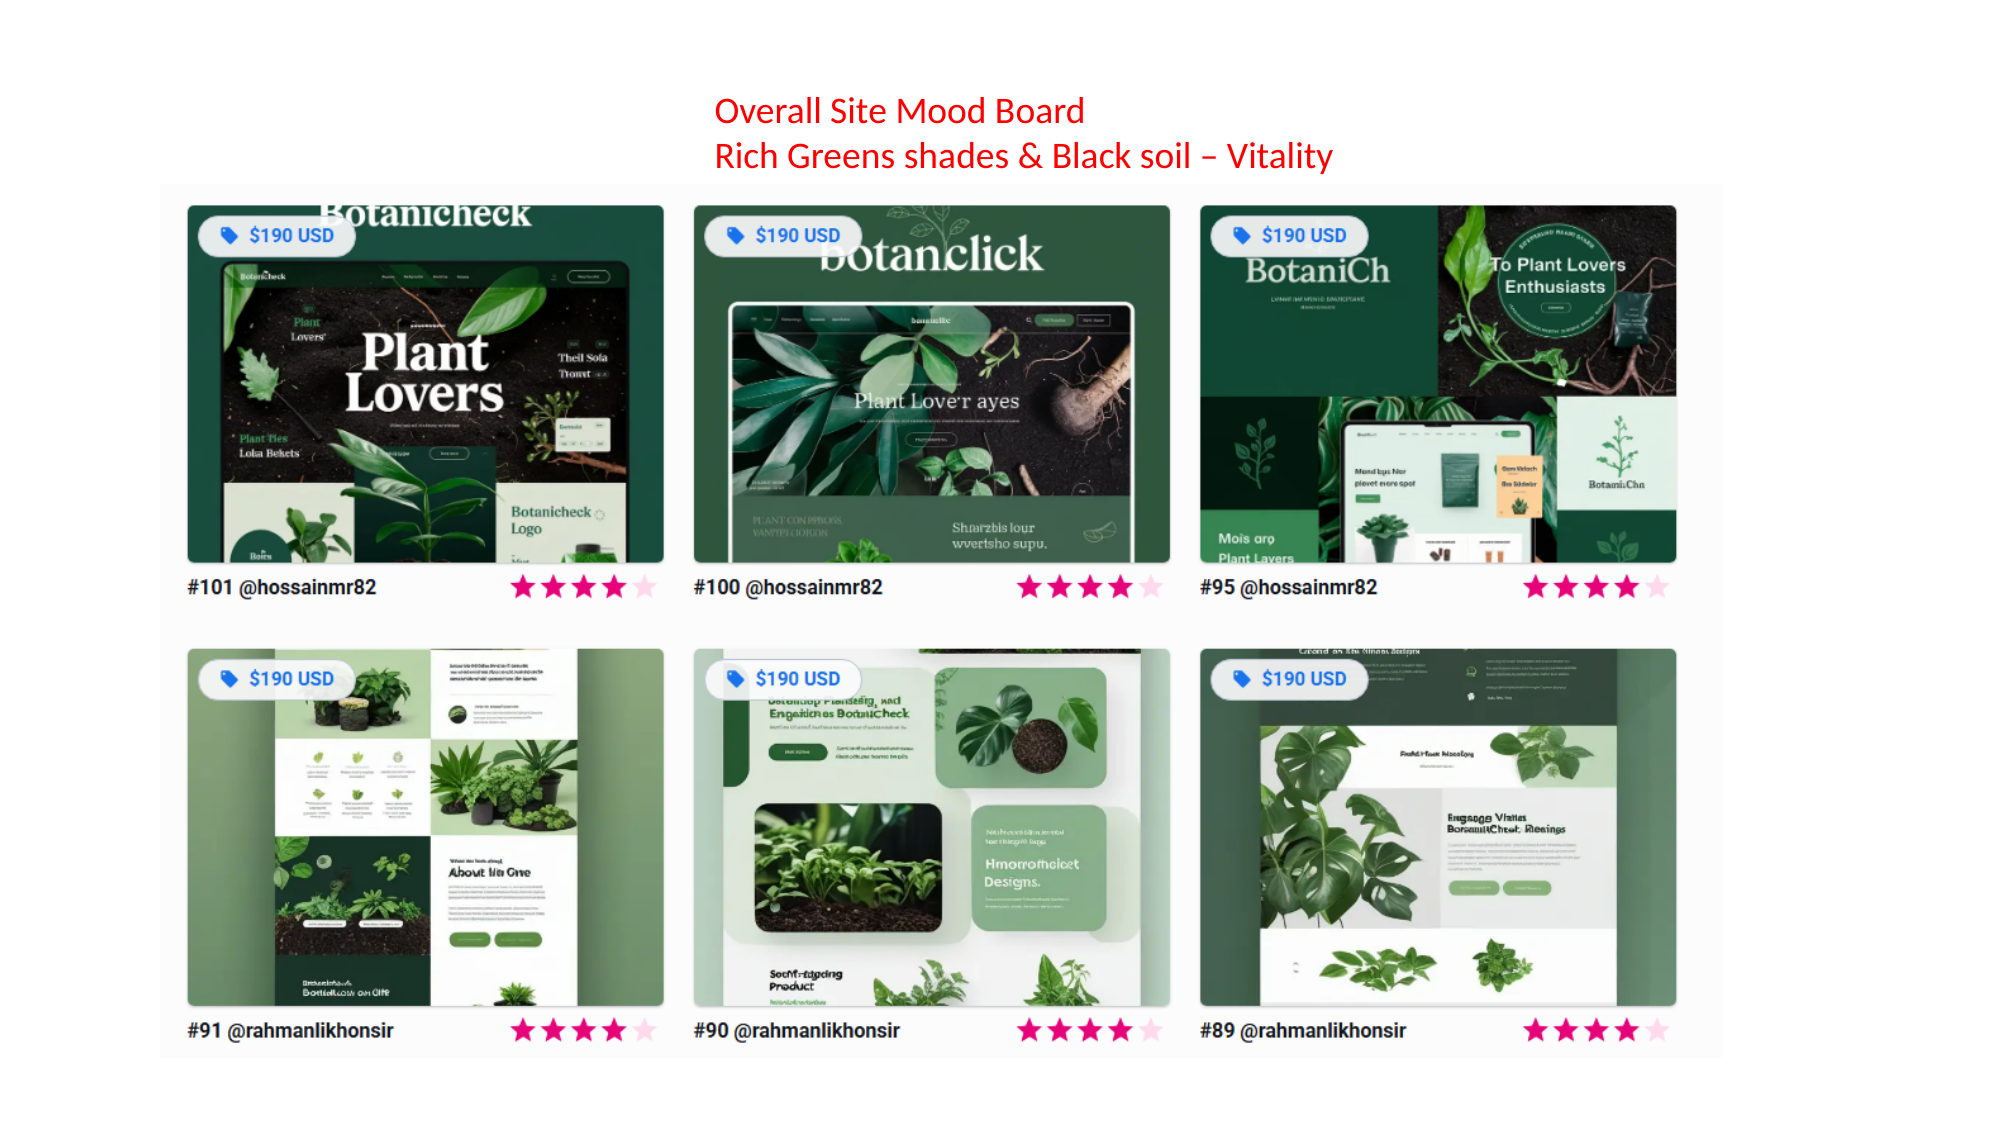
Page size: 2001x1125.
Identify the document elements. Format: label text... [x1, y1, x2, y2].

text_box Overall Site Mood Board Rich Greens shades & Black soil – Vitality [699, 78, 1349, 184]
picture [160, 184, 1723, 1058]
